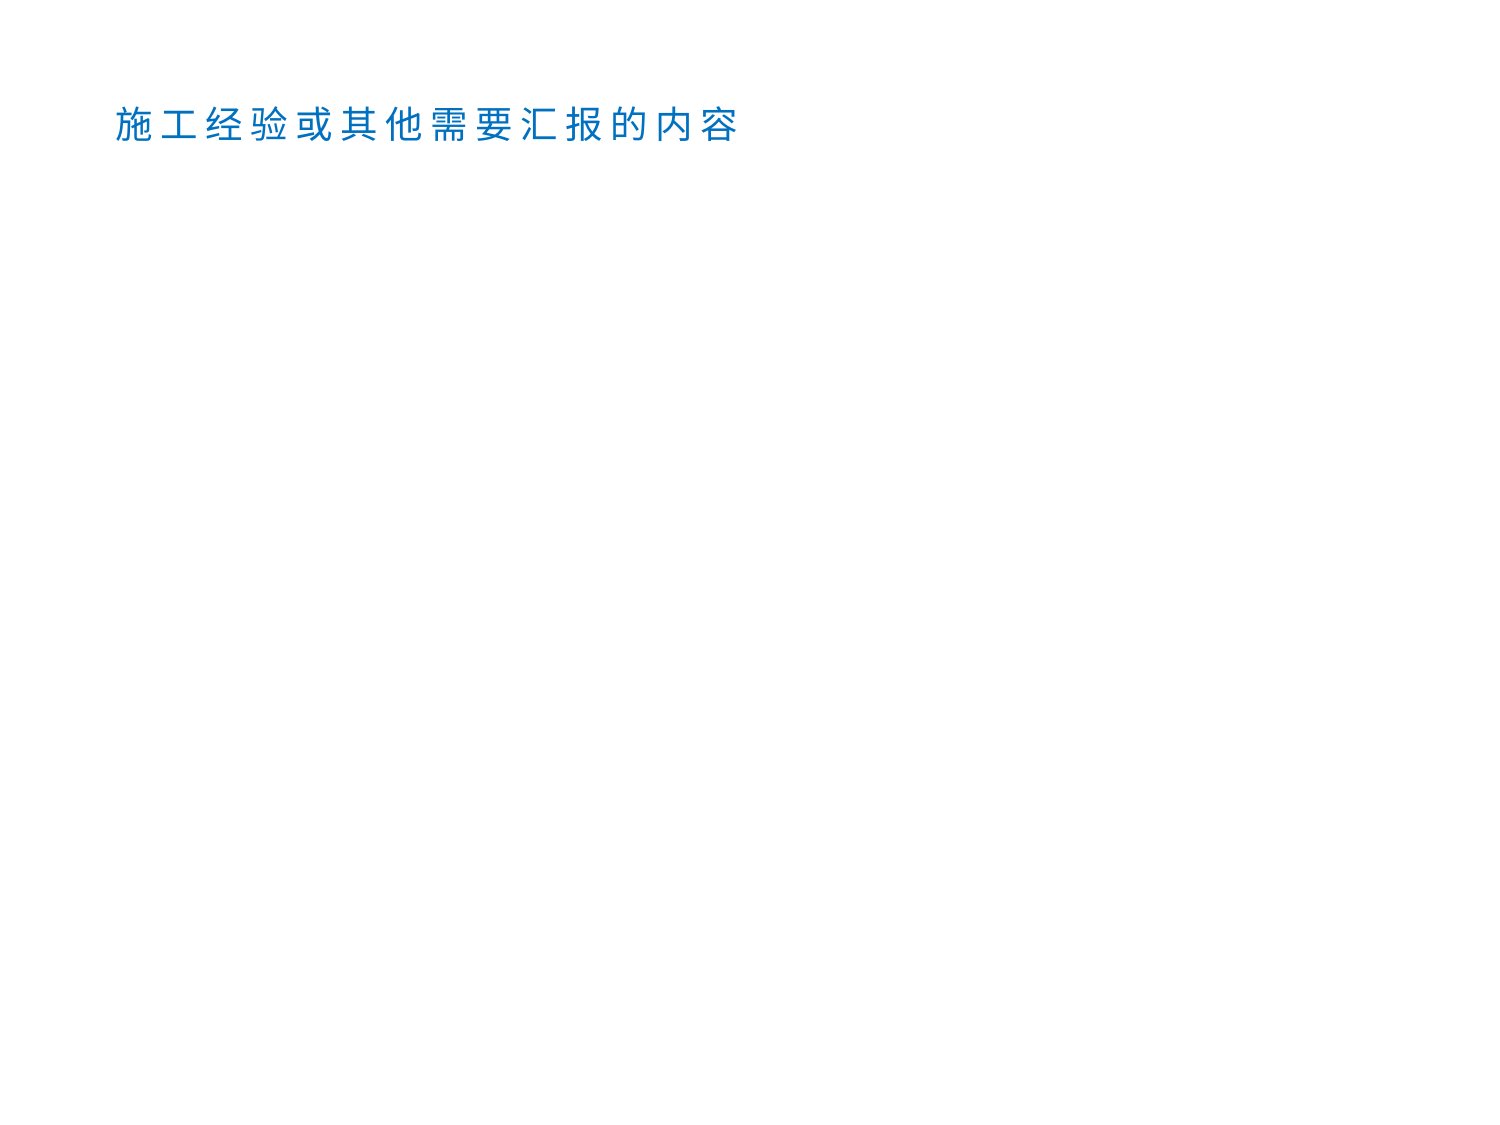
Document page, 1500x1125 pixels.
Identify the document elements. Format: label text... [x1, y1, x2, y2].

text_box 施工经验或其他需要汇报的内容 [100, 93, 754, 154]
